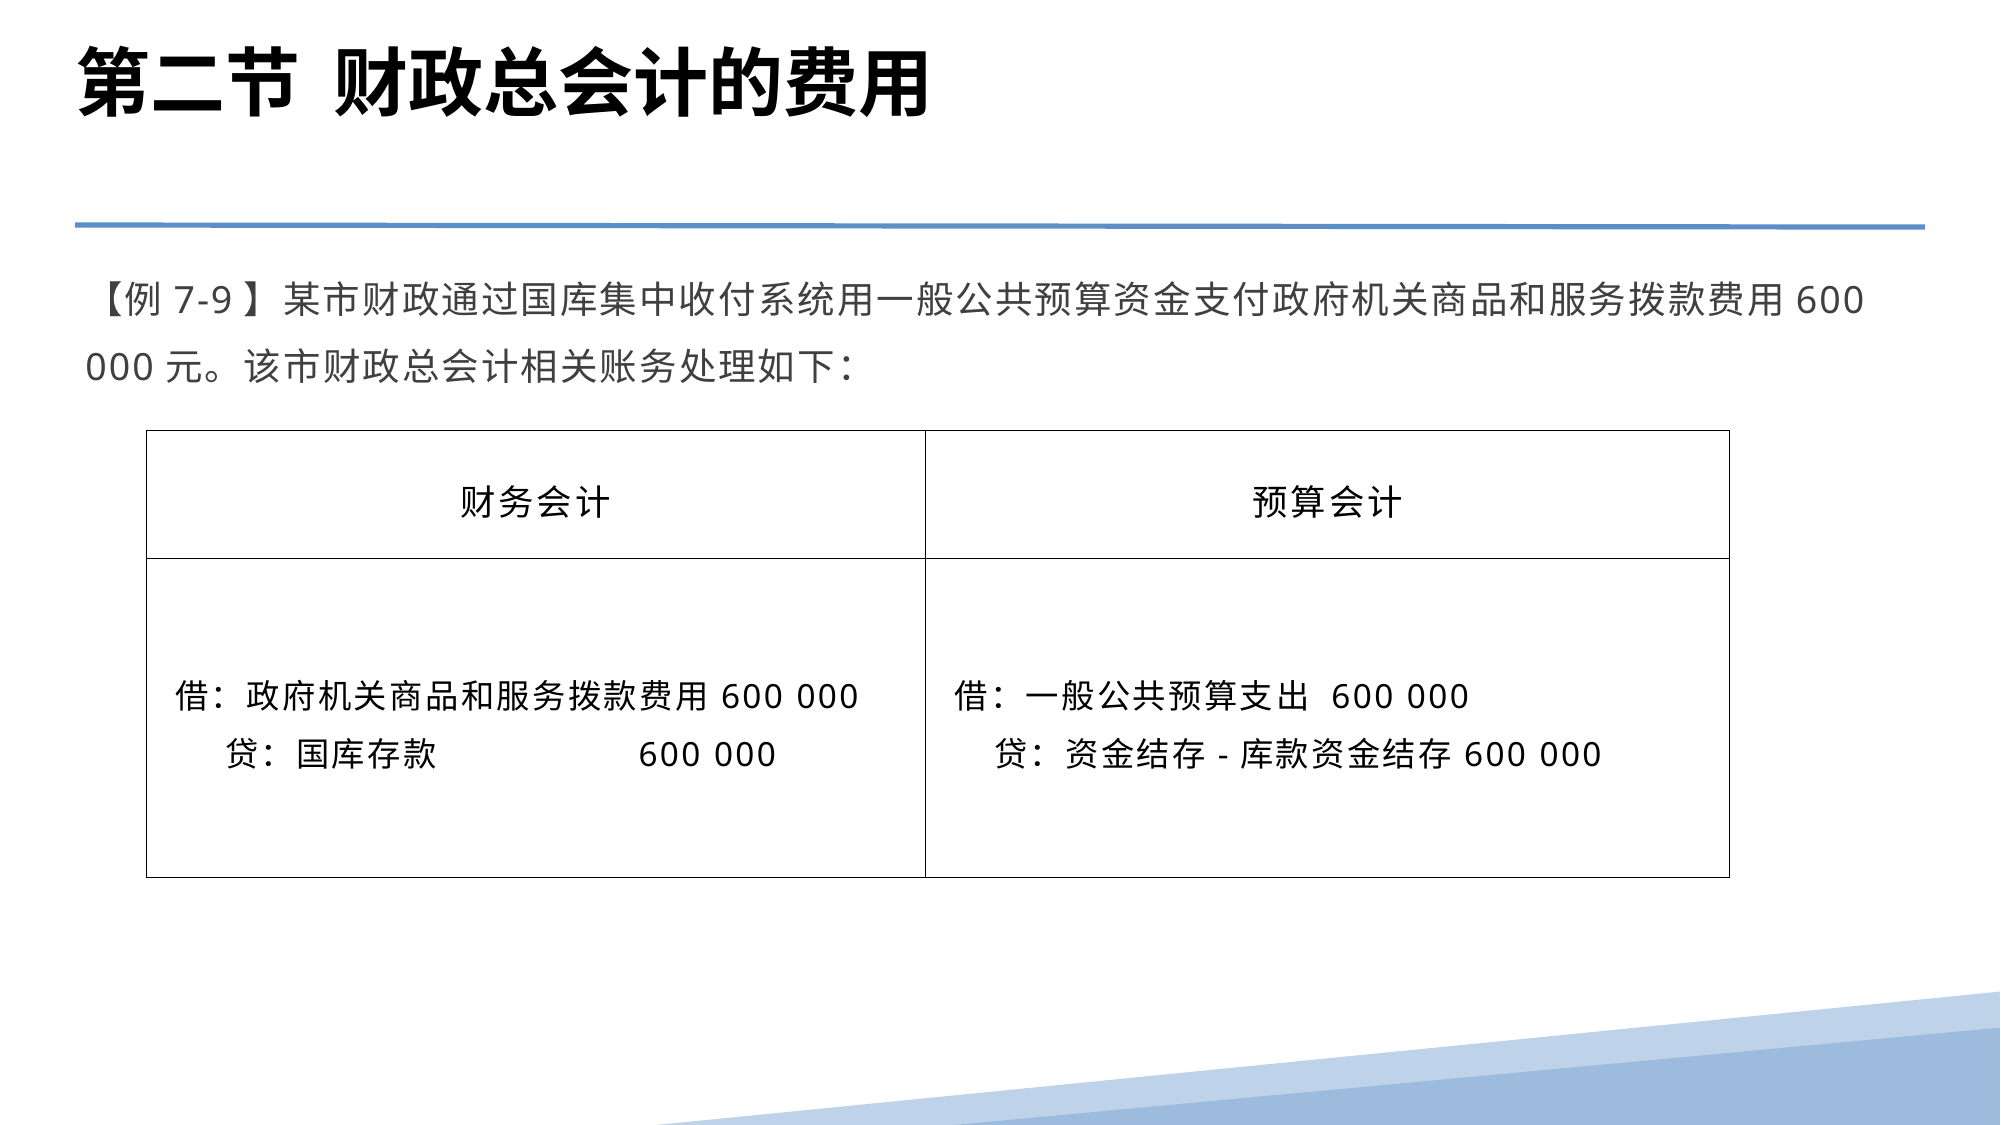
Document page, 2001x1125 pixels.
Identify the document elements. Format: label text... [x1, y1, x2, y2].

text_box 【例7-9】某市财政通过国库集中收付系统用一般公共预算资金支付政府机关商品和服务拨款费用600 000元。该市财政总会计相关账务处理如下： [75, 228, 1906, 417]
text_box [656, 991, 2000, 1125]
table_header 财务会计 [147, 431, 925, 558]
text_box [74, 224, 1925, 228]
text_box 第二节 财政总会计的费用 [75, 24, 1925, 125]
table_cell 借：政府机关商品和服务拨款费用600 000 贷：国库存款 600 000 [147, 559, 925, 877]
table_header 预算会计 [926, 431, 1729, 558]
table_cell 借：一般公共预算支出 600 000 贷：资金结存-库款资金结存600 000 [926, 559, 1729, 877]
